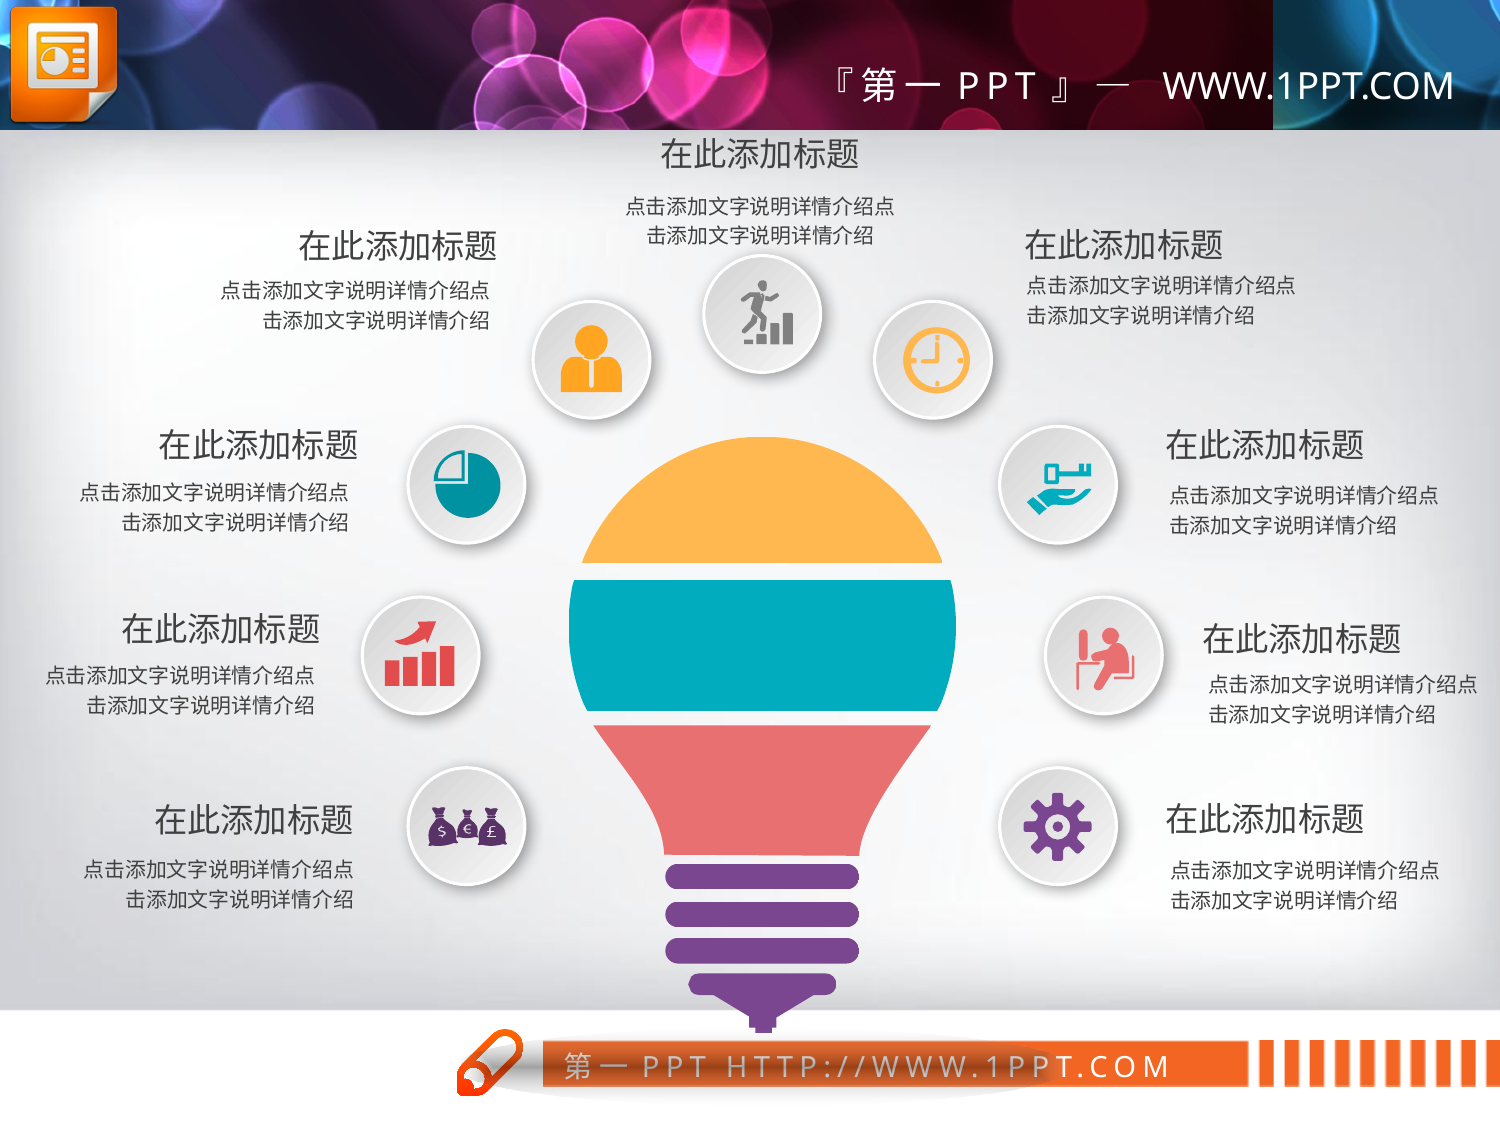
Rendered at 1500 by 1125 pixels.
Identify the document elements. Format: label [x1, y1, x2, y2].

text_box [703, 265, 821, 373]
text_box [16, 600, 336, 727]
text_box [1150, 790, 1469, 921]
text_box [874, 301, 992, 419]
text_box [407, 767, 526, 885]
text_box [1150, 416, 1468, 547]
text_box [532, 301, 651, 419]
text_box [407, 426, 526, 544]
text_box [999, 767, 1117, 885]
text_box [1045, 596, 1163, 715]
text_box [568, 436, 957, 1034]
text_box [1187, 611, 1500, 736]
text_box [603, 125, 917, 257]
text_box [361, 596, 480, 715]
picture [0, 0, 1500, 1012]
text_box [454, 1036, 1070, 1106]
text_box [1009, 216, 1325, 336]
text_box [55, 791, 369, 920]
picture [994, 1040, 1500, 1087]
text_box [51, 416, 374, 543]
text_box [999, 426, 1117, 544]
text_box [192, 217, 514, 341]
